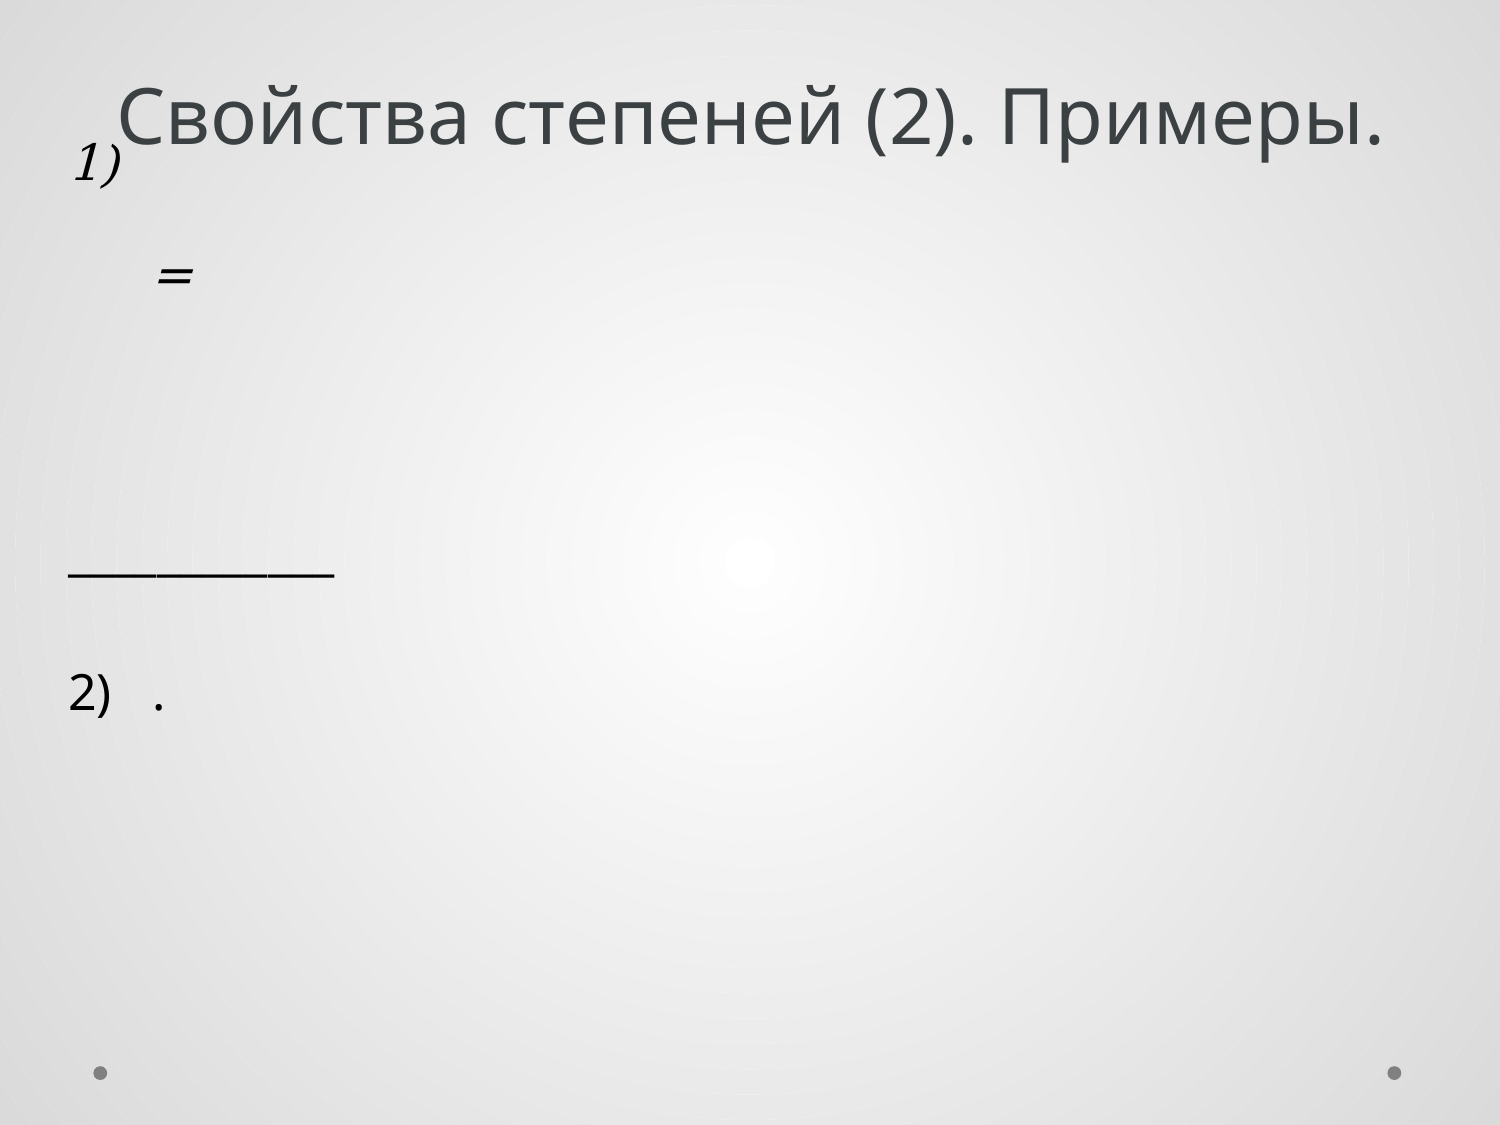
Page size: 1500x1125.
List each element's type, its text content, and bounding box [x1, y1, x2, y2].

title Свойства степеней (2). Примеры. [76, 42, 1427, 168]
